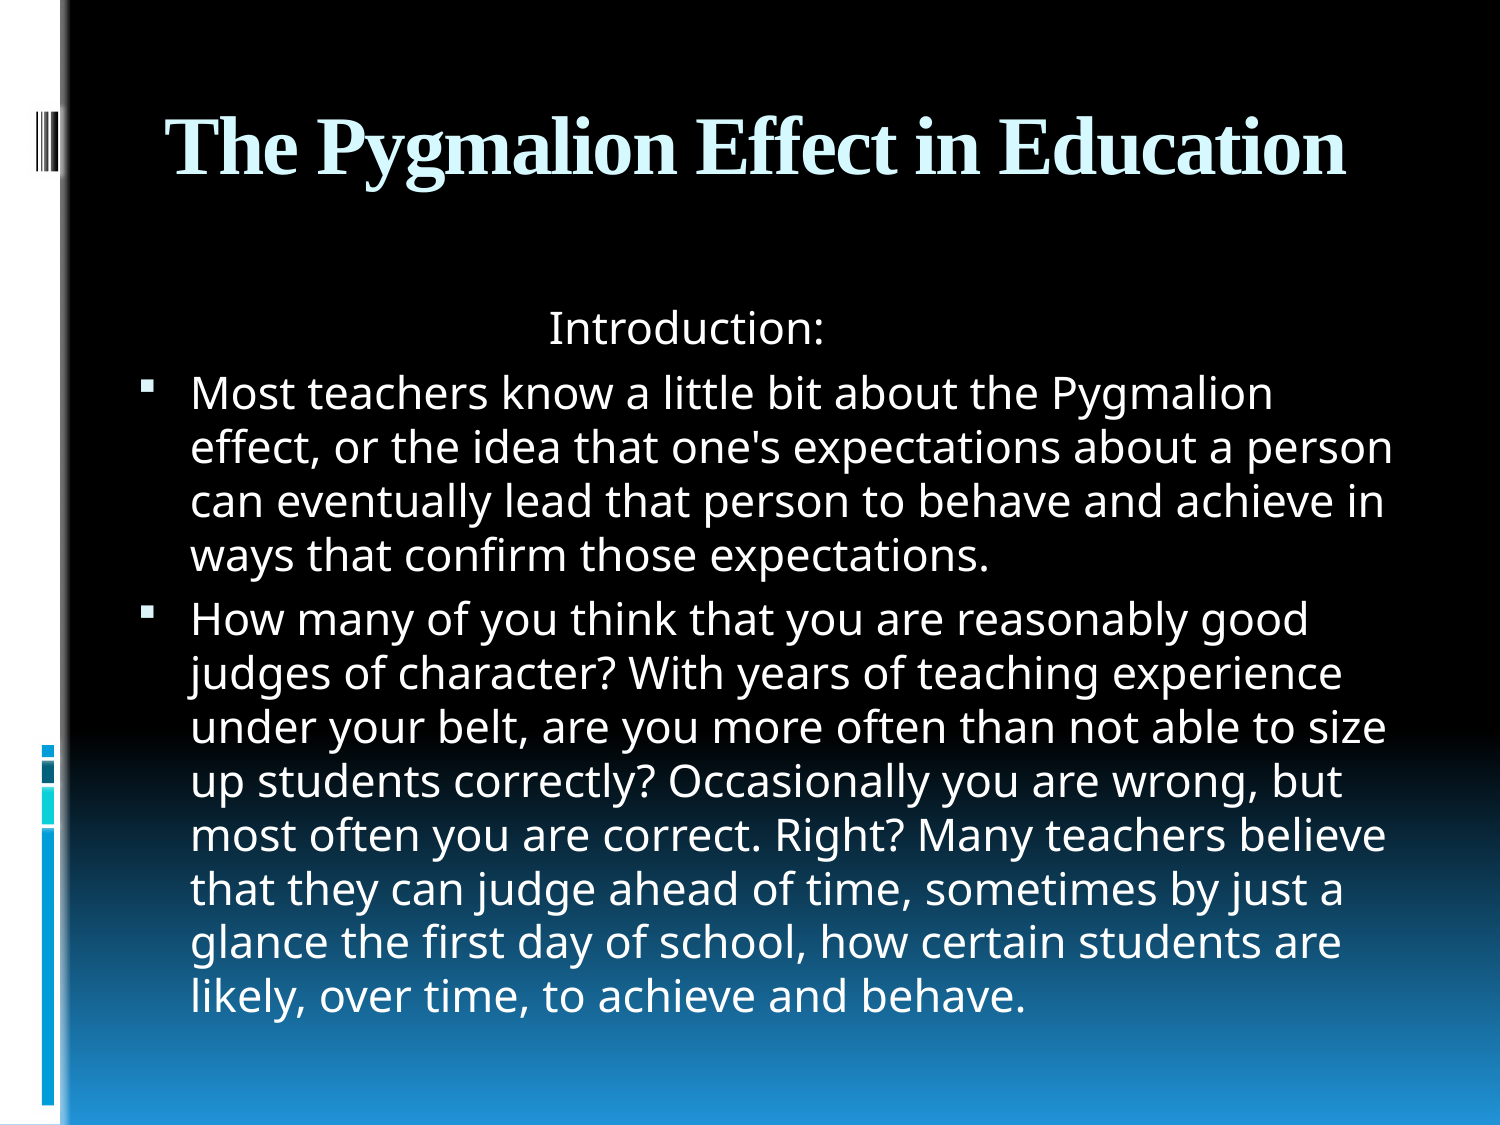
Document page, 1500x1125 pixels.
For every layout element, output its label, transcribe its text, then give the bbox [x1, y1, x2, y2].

title The Pygmalion Effect in Education [150, 83, 1425, 234]
list Introduction: Most teachers know a little bit about the Pygmalion effect, or the idea that one's expectations about a person can eventually lead that person to behave and achieve in ways that confirm those expectations. How many of you think that you are reasonably good judges of character? With years of teaching experience under your belt, are you more often than not able to size up students correctly? Occasionally you are wrong, but most often you are correct. Right? Many teachers believe that they can judge ahead of time, sometimes by just a glance the first day of school, how certain students are likely, over time, to achieve and behave. [112, 292, 1425, 1043]
